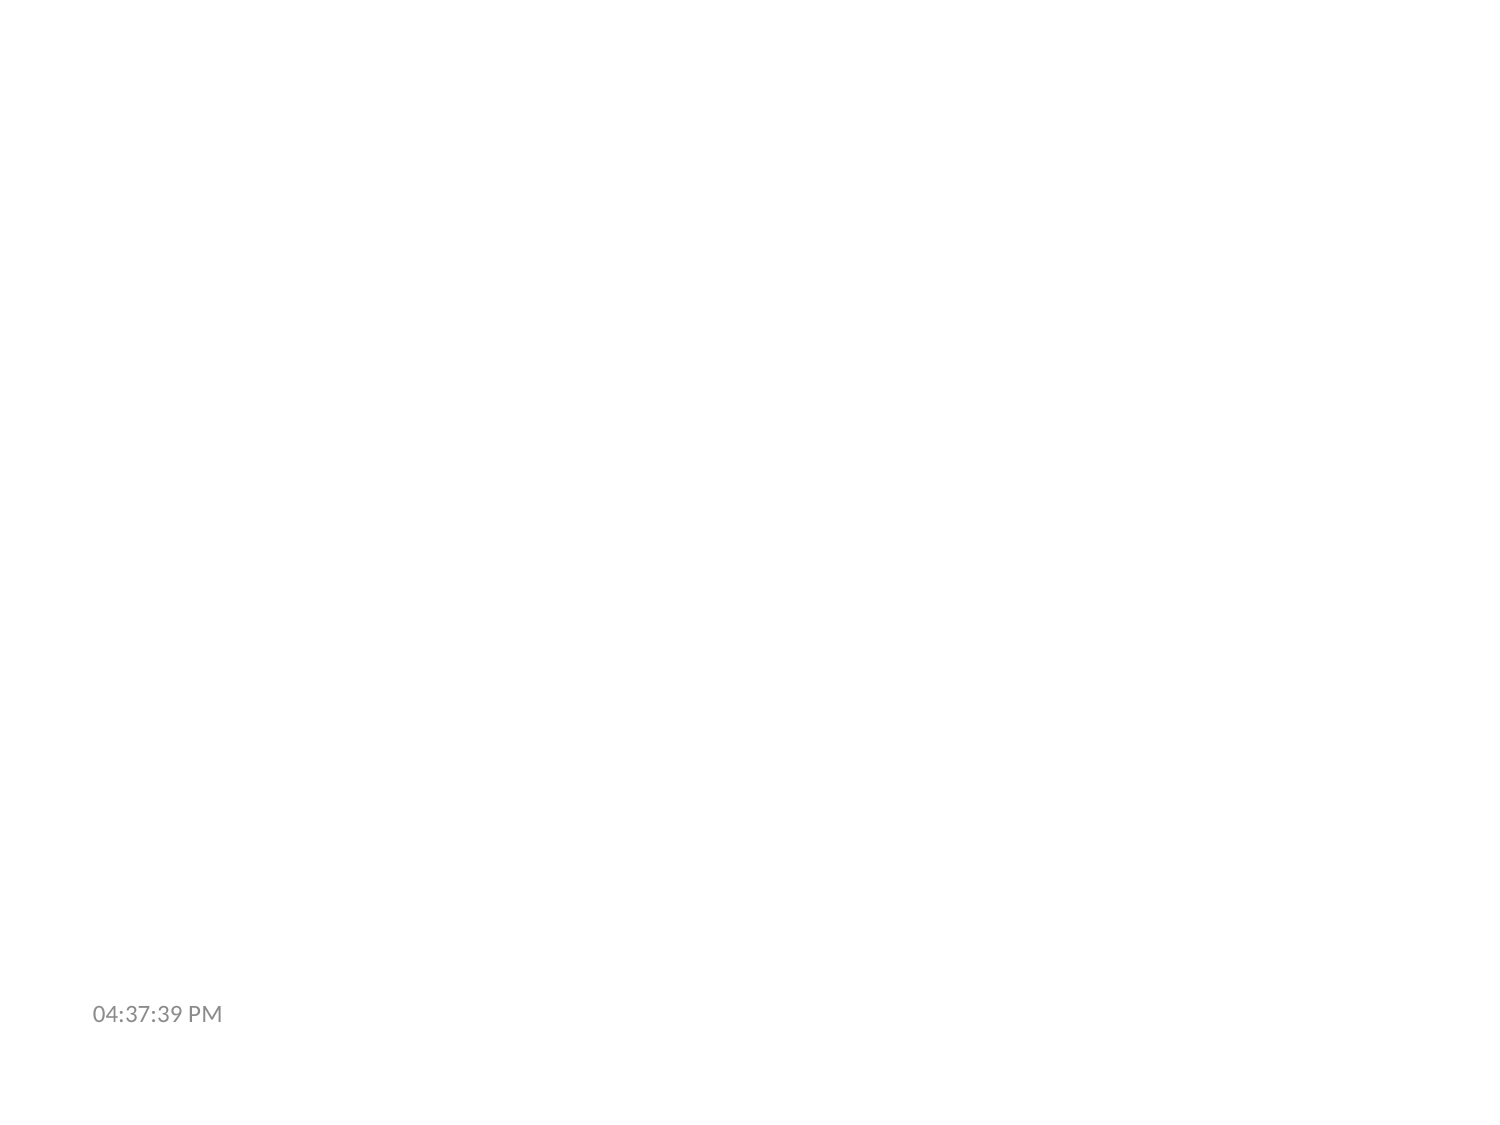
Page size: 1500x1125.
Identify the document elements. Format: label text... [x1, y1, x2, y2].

text_box 3:35:09 PM [77, 982, 428, 1043]
